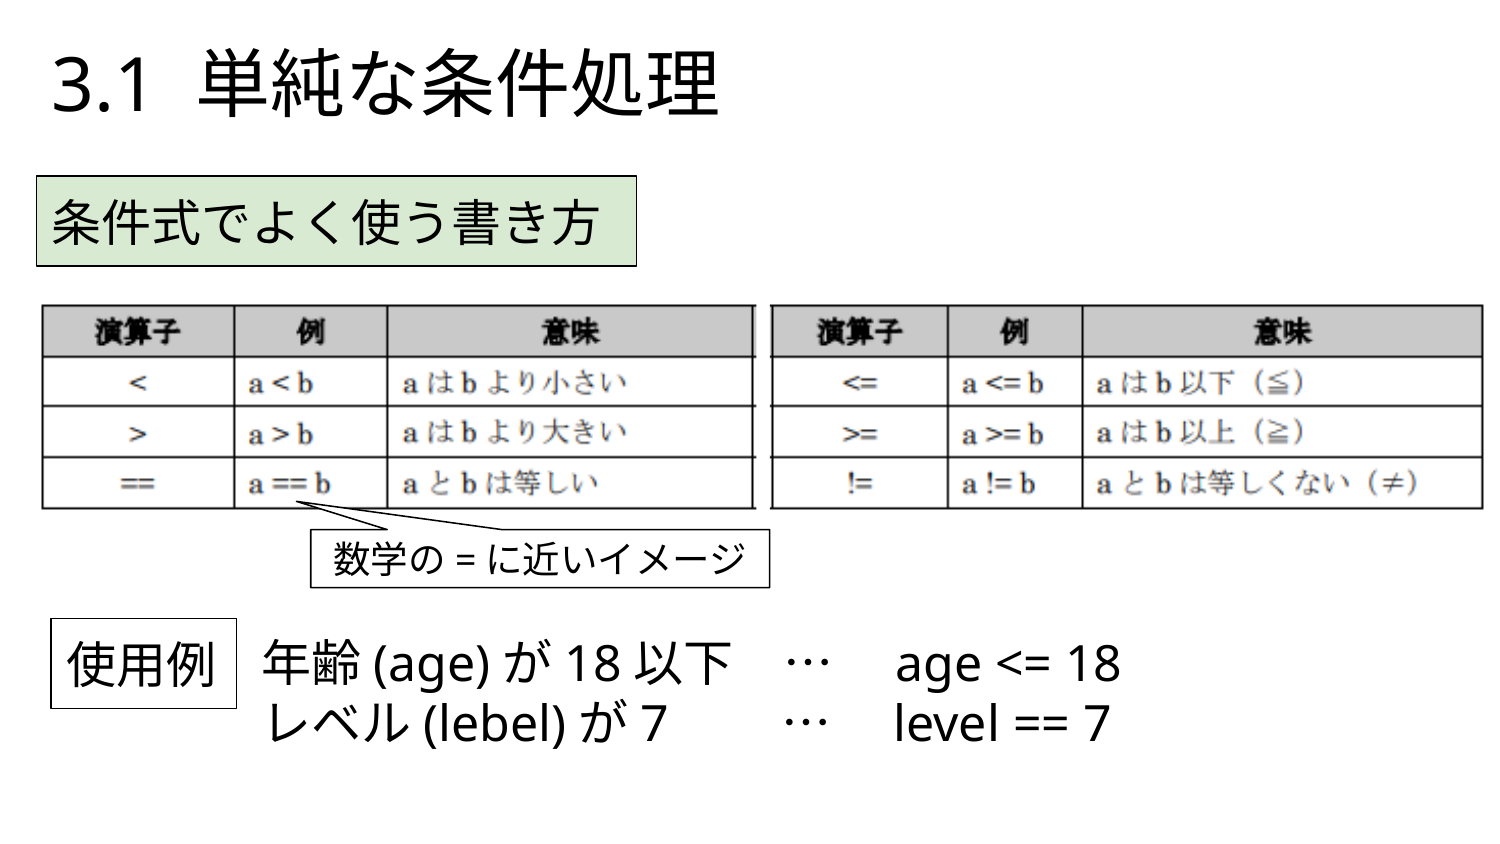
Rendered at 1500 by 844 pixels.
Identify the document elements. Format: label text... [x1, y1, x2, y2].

title 3.1 単純な条件処理 [36, 21, 1481, 131]
picture [769, 301, 1488, 514]
text_box 数学の=に近いイメージ [310, 522, 770, 588]
text_box 使用例 [51, 618, 237, 709]
text_box 年齢(age)が18以下 … age <= 18 レベル(lebel)が7 … level == 7 [246, 616, 1245, 767]
picture [38, 301, 757, 514]
text_box 条件式でよく使う書き方 [36, 175, 637, 266]
